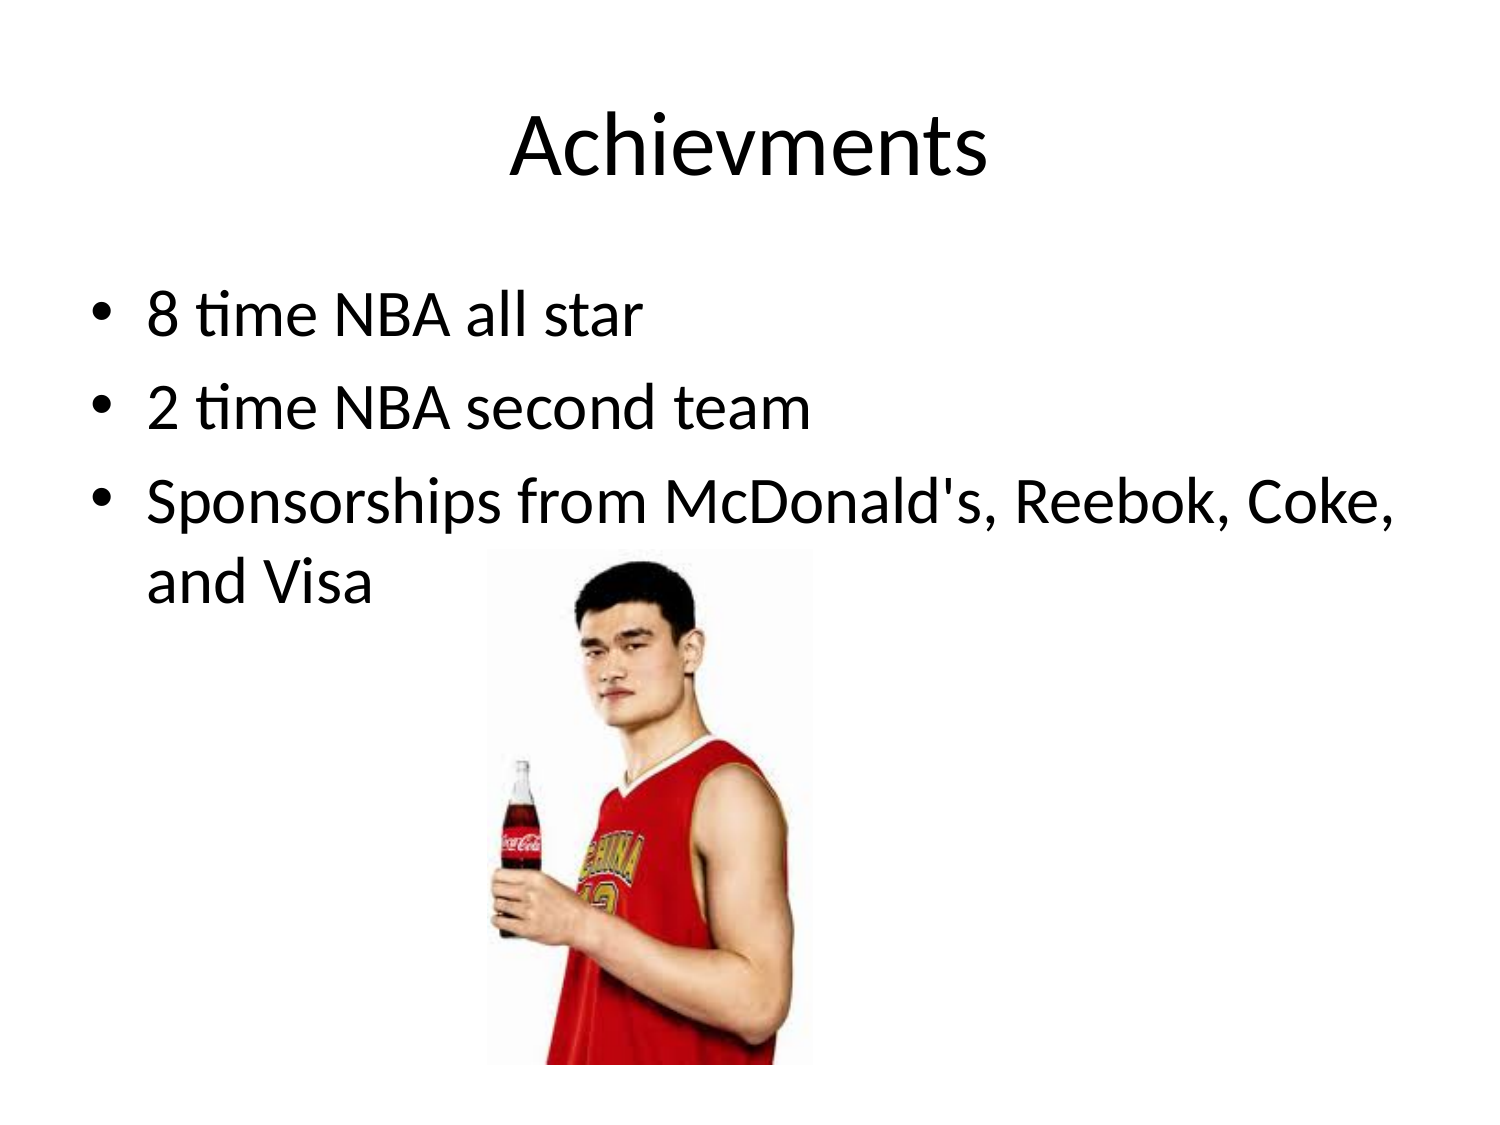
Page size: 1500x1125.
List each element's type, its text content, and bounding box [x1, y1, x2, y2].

title Achievments [75, 45, 1425, 233]
picture [487, 549, 813, 1066]
list 8 time NBA all star 2 time NBA second team Sponsorships from McDonald's, Reebok, Coke, and Visa [75, 262, 1425, 1005]
